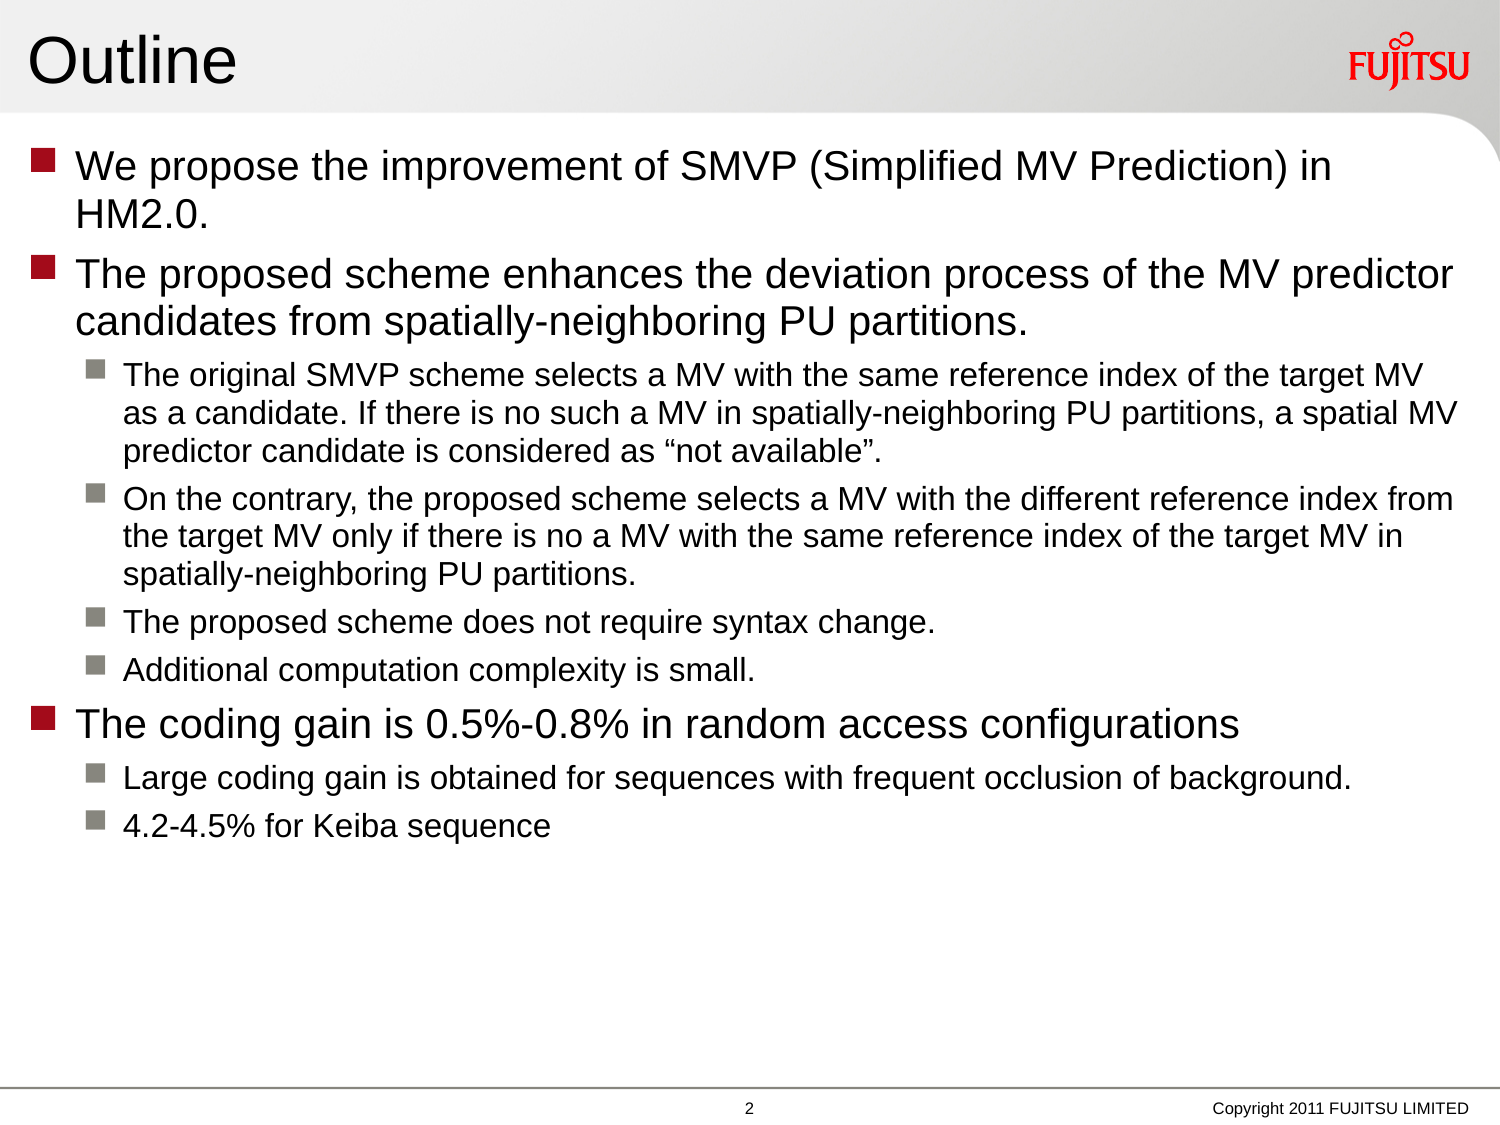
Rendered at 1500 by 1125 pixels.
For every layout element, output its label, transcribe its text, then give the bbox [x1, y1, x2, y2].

footer Copyright 2011 FUJITSU LIMITED [809, 1091, 1470, 1125]
title Outline [27, 0, 1318, 114]
picture [0, 0, 1500, 176]
slide_number 1 [705, 1091, 795, 1125]
list We propose the improvement of SMVP (Simplified MV Prediction) in HM2.0. The proposed scheme enhances the deviation process of the MV predictor candidates from spatially-neighboring PU partitions. The original SMVP scheme selects a MV with the same reference index of the target MV as a candidate. If there is no such a MV in spatially-neighboring PU partitions, a spatial MV predictor candidate is considered as “not available”. On the contrary, the proposed scheme selects a MV with the different reference index from the target MV only if there is no a MV with the same reference index of the target MV in spatially-neighboring PU partitions. The proposed scheme does not require syntax change. Additional computation complexity is small. The coding gain is 0.5%-0.8% in random access configurations Large coding gain is obtained for sequences with frequent occlusion of background. 4.2-4.5% for Keiba sequence [27, 142, 1470, 1071]
